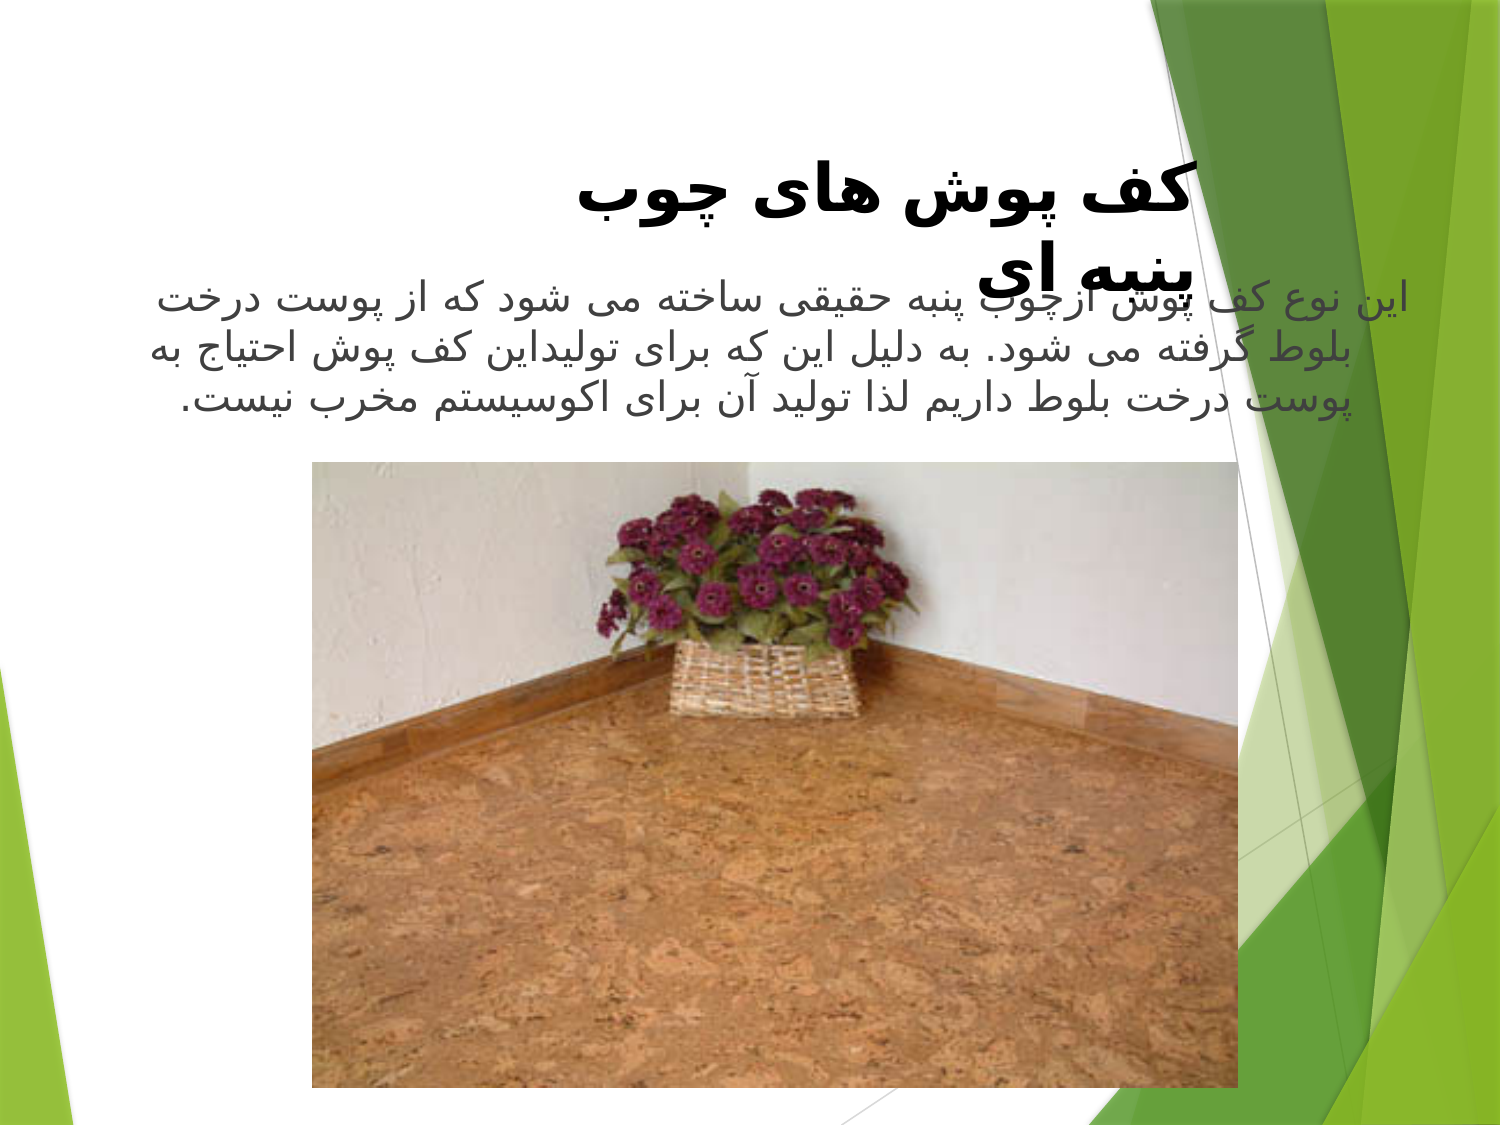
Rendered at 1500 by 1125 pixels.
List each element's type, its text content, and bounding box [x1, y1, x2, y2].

list اين نوع كف پوش ازچوب پنبه حقيقى ساخته مى شود كه از پوست درخت بلوط گرفته مى شود. به دليل اين كه براى توليداين كف پوش احتياج به پوست درخت بلوط داريم لذا توليد آن براى اكوسيستم مخرب نيست. [75, 262, 1425, 1063]
text_box كف پوش هاى چوب پنبه اى [549, 137, 1213, 313]
picture [311, 461, 1238, 1088]
